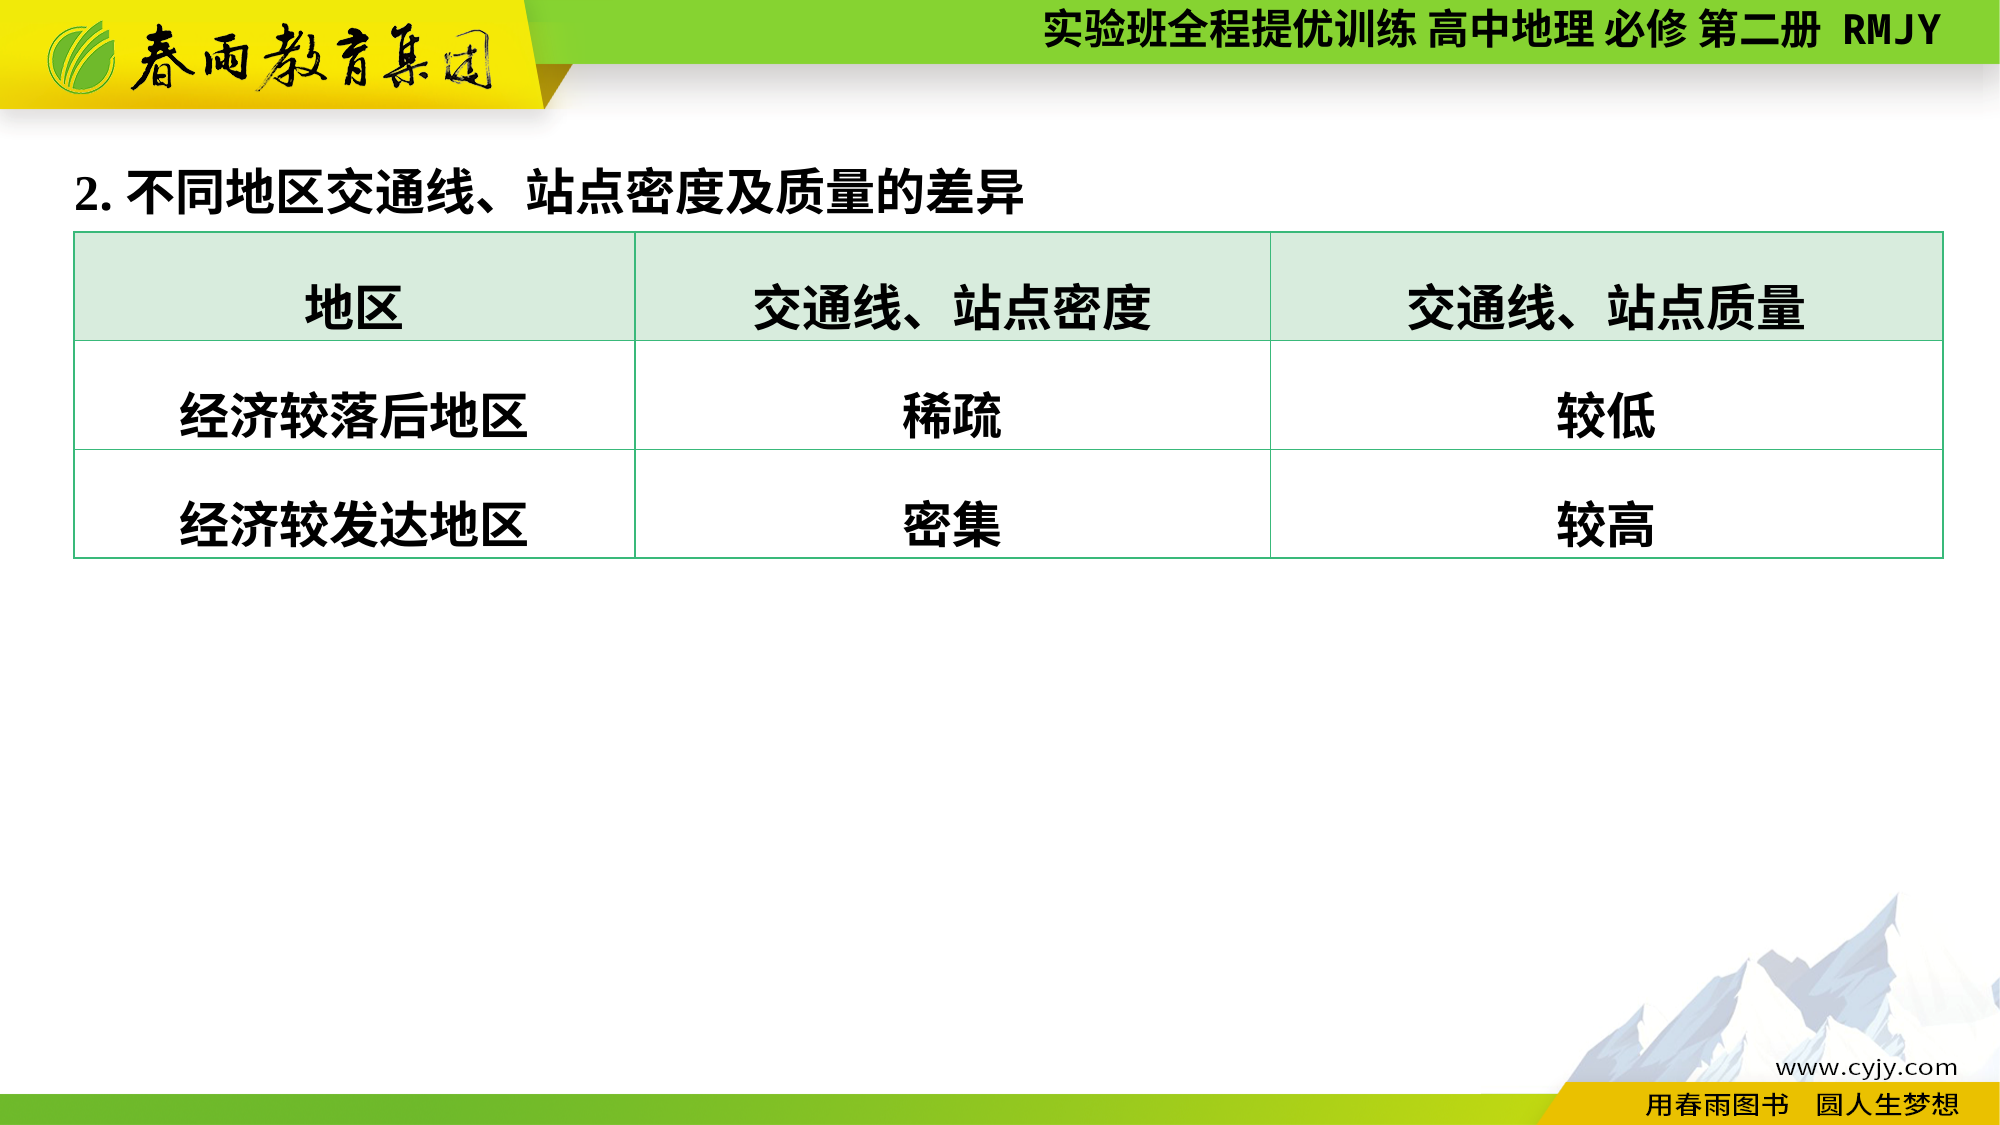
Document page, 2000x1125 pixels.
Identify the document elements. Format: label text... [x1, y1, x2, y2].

table_header 交通线、站点质量 [1271, 233, 1942, 340]
table_cell 经济较落后地区 [75, 341, 634, 449]
table_cell 经济较发达地区 [75, 450, 634, 557]
table_cell 较低 [1271, 341, 1942, 449]
table_cell 稀疏 [636, 341, 1270, 449]
table_header 交通线、站点密度 [636, 233, 1270, 340]
table_cell 较高 [1271, 450, 1942, 557]
table_header 地区 [75, 233, 634, 340]
list 2.不同地区交通线、站点密度及质量的差异 [59, 122, 1944, 217]
picture [0, 0, 2000, 1125]
table_cell 密集 [636, 450, 1270, 557]
